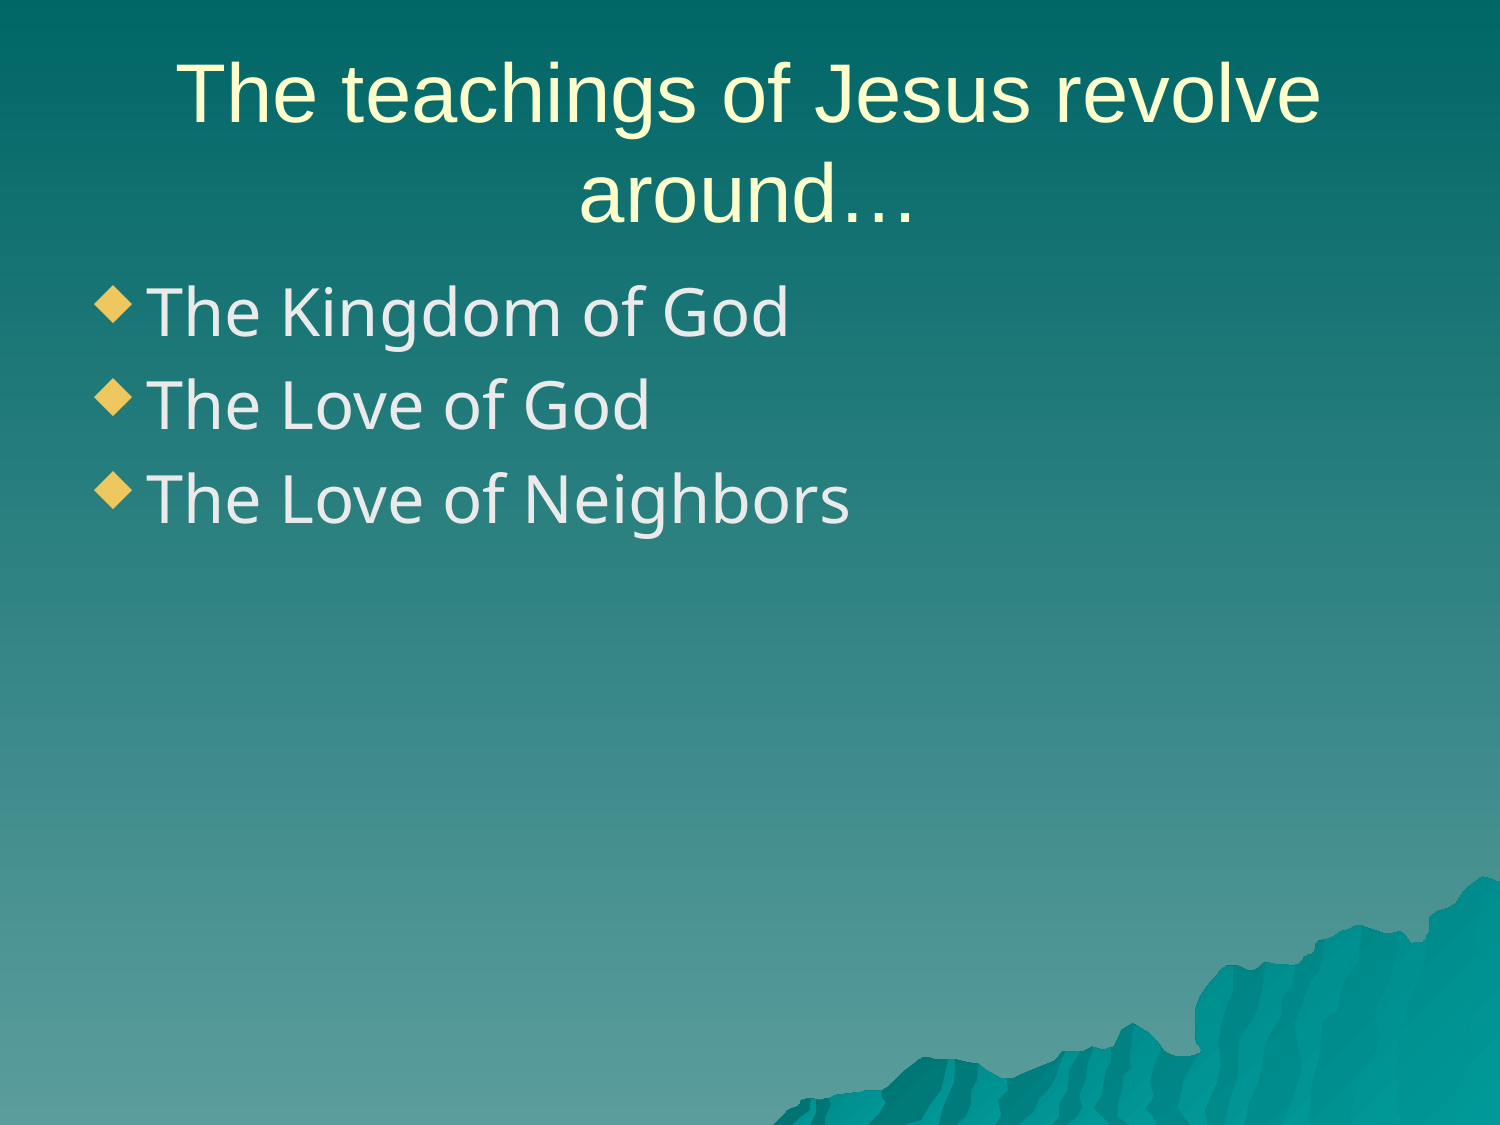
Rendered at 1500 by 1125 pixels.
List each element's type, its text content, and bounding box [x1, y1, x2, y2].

list The Kingdom of God The Love of God The Love of Neighbors [74, 262, 1426, 1006]
title The teachings of Jesus revolve around… [74, 45, 1426, 233]
